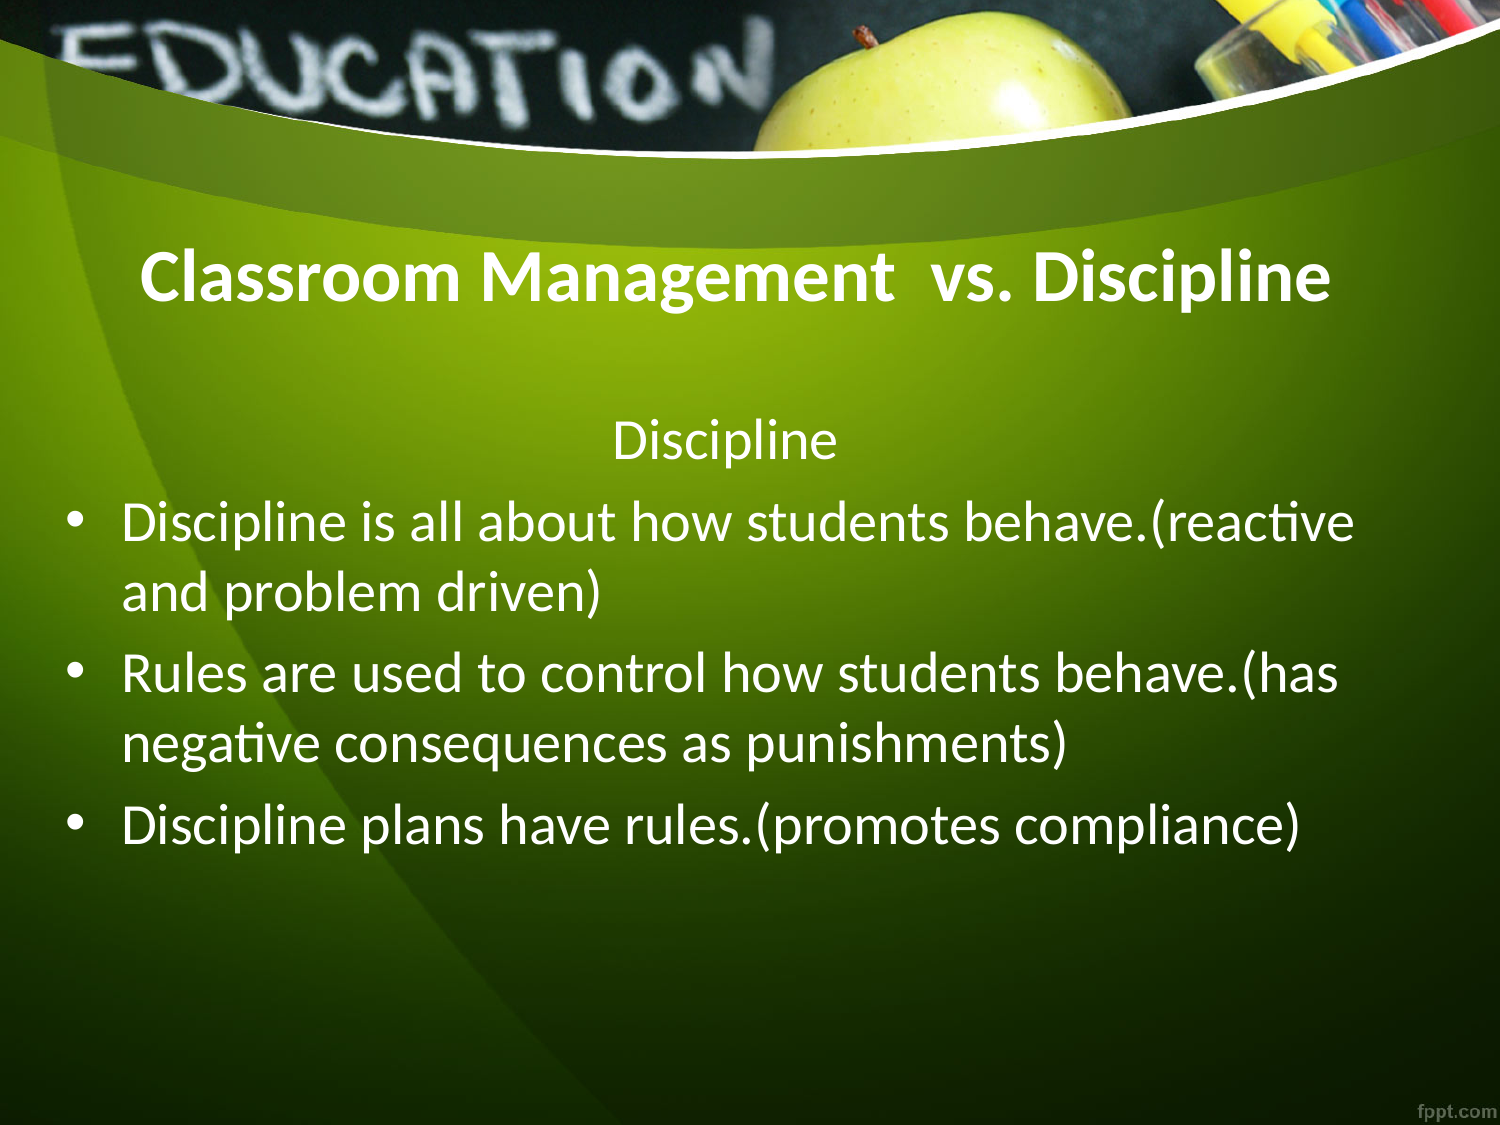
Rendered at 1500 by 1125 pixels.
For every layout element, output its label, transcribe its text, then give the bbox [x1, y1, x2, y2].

picture [0, 0, 1500, 1125]
list Discipline Discipline is all about how students behave.(reactive and problem driven) Rules are used to control how students behave.(has negative consequences as punishments) Discipline plans have rules.(promotes compliance) [50, 312, 1402, 976]
title Classroom Management vs. Discipline [24, 200, 1450, 343]
